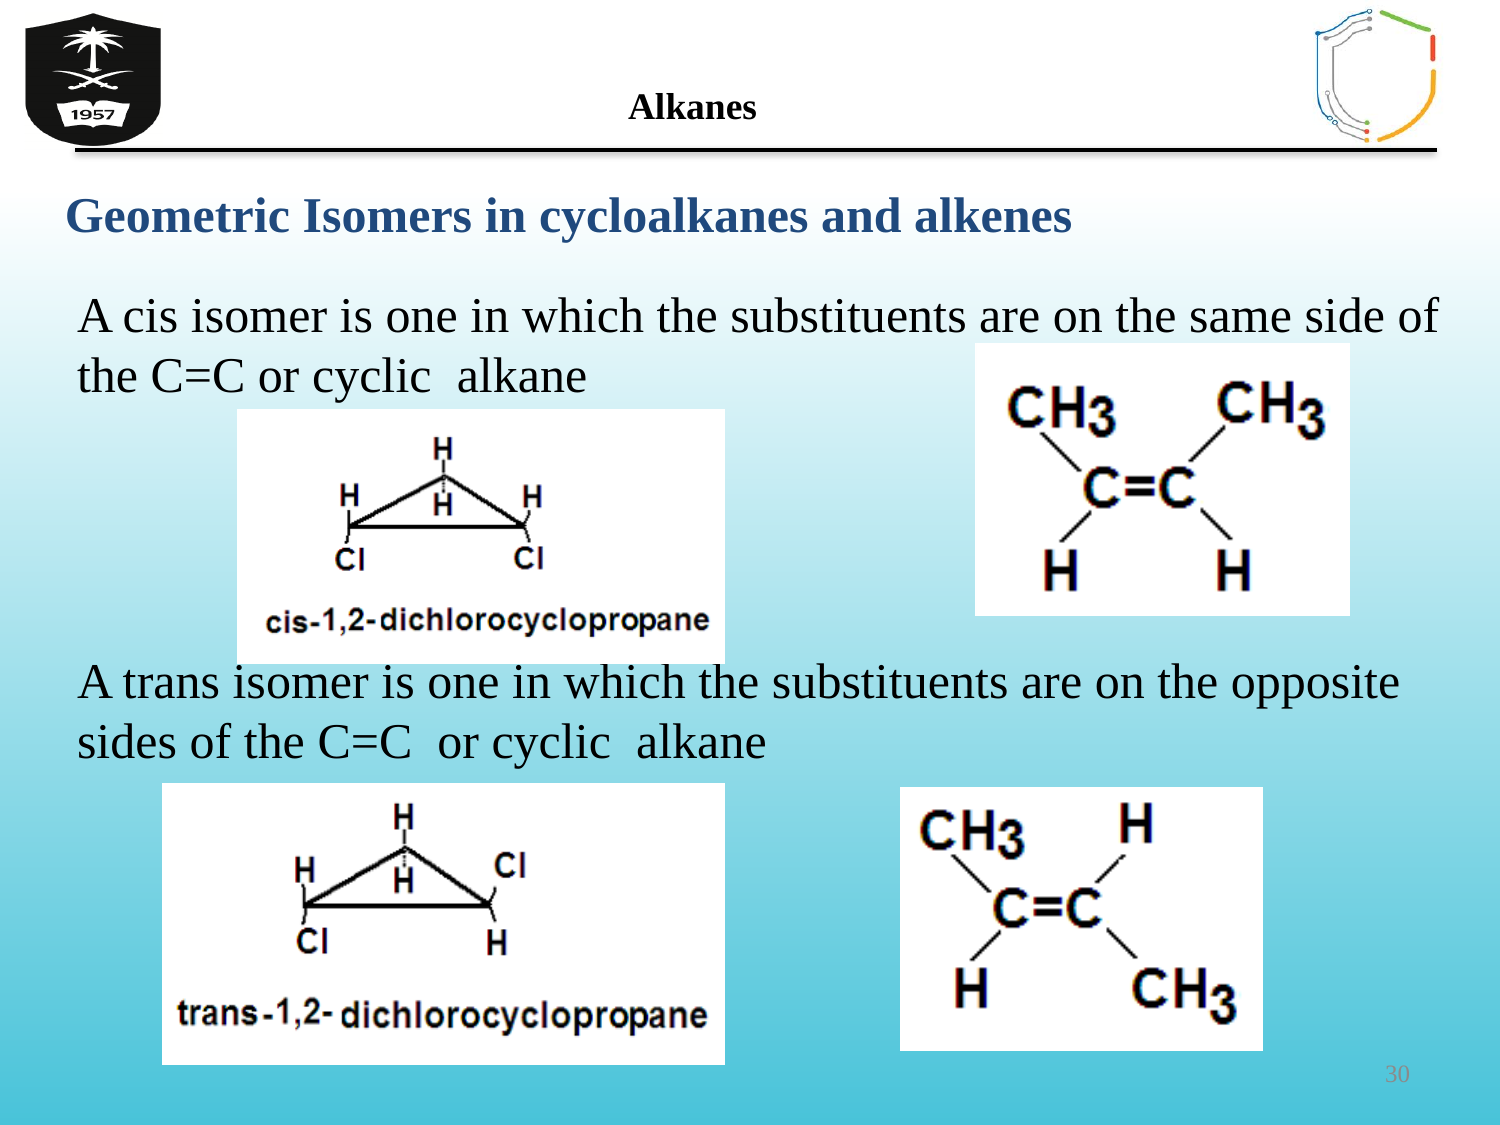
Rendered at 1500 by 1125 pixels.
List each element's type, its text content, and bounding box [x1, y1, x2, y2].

picture [1287, 0, 1463, 165]
picture [24, 12, 163, 151]
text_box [237, 408, 726, 664]
slide_number 30 [1074, 1042, 1425, 1103]
text_box A trans isomer is one in which the substituents are on the opposite sides of the C=C or cyclic alkane [62, 640, 1475, 836]
text_box Alkanes [613, 74, 773, 135]
text_box Geometric Isomers in cycloalkanes and alkenes [49, 174, 1263, 275]
picture [899, 787, 1263, 1052]
text_box A cis isomer is one in which the substituents are on the same side of the C=C or cyclic alkane [62, 274, 1500, 410]
picture [974, 342, 1351, 617]
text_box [162, 783, 726, 1066]
